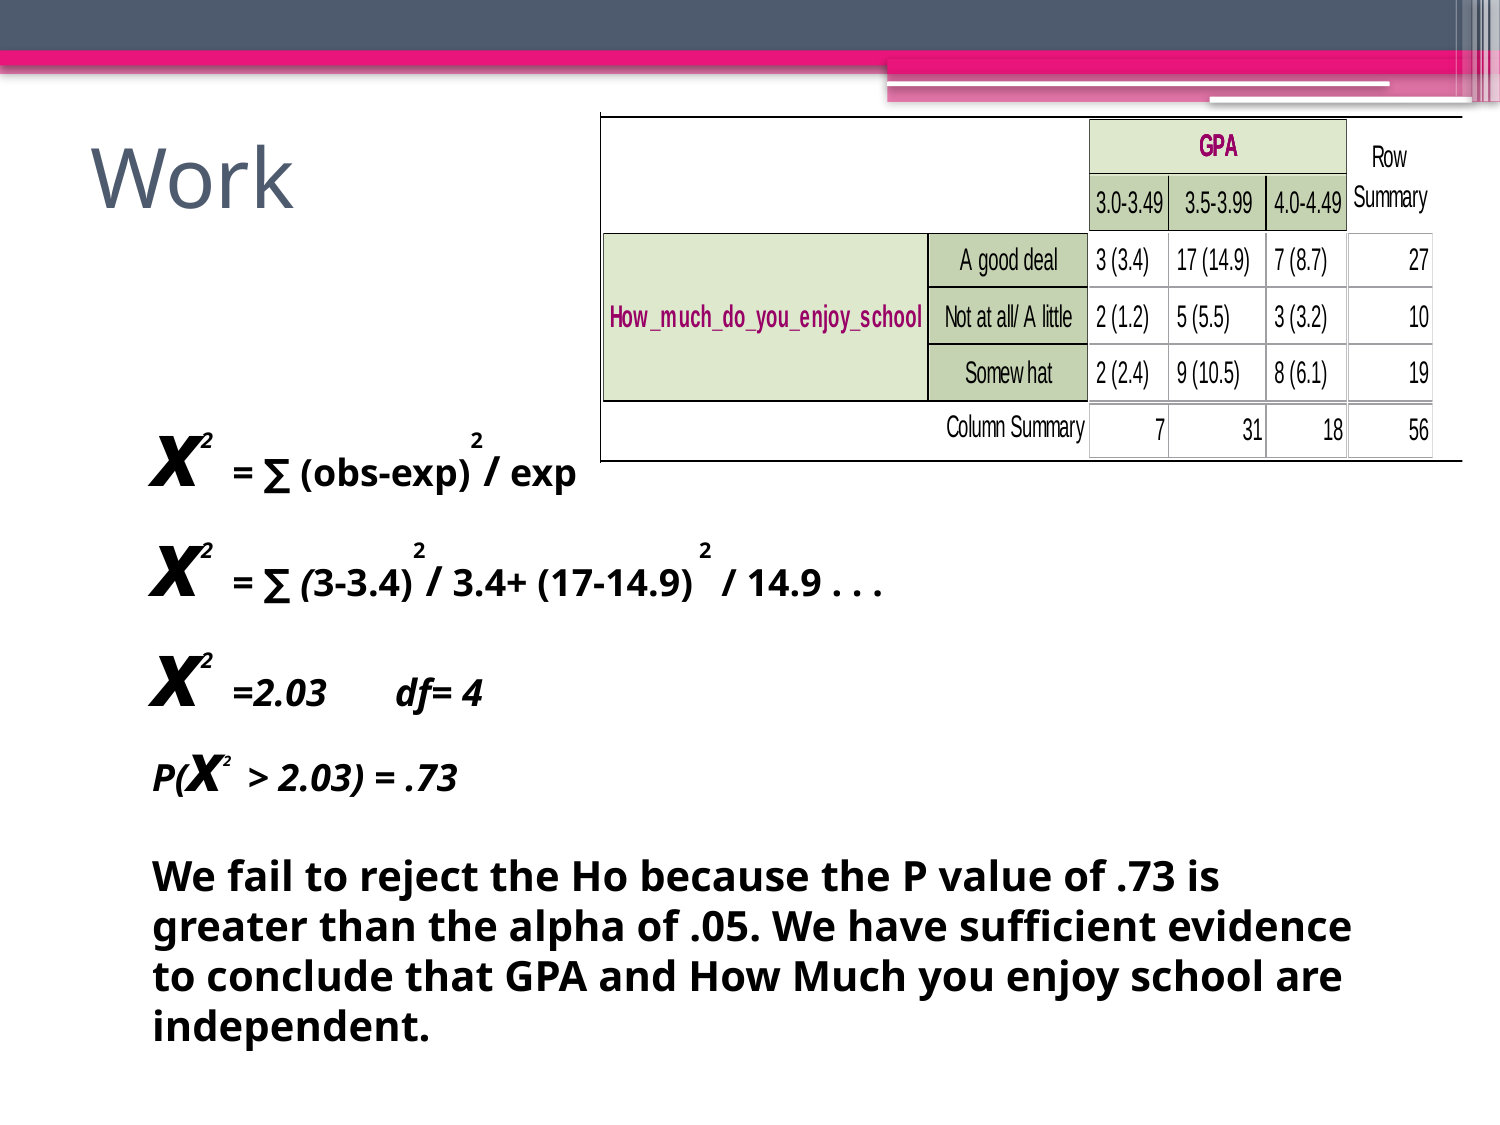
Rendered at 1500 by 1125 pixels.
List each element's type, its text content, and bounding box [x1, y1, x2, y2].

picture [599, 112, 1463, 463]
text_box x2 = ∑ (obs-exp)2/ exp x2 = ∑ (3-3.4)2/ 3.4+ (17-14.9) 2 / 14.9 . . . x2 =2.03 df= 4 P(x2 > 2.03) = .73 We fail to reject the Ho because the P value of .73 is greater than the alpha of .05. We have sufficient evidence to conclude that GPA and How Much you enjoy school are independent. [137, 387, 1400, 1125]
title Work [74, 87, 1426, 263]
